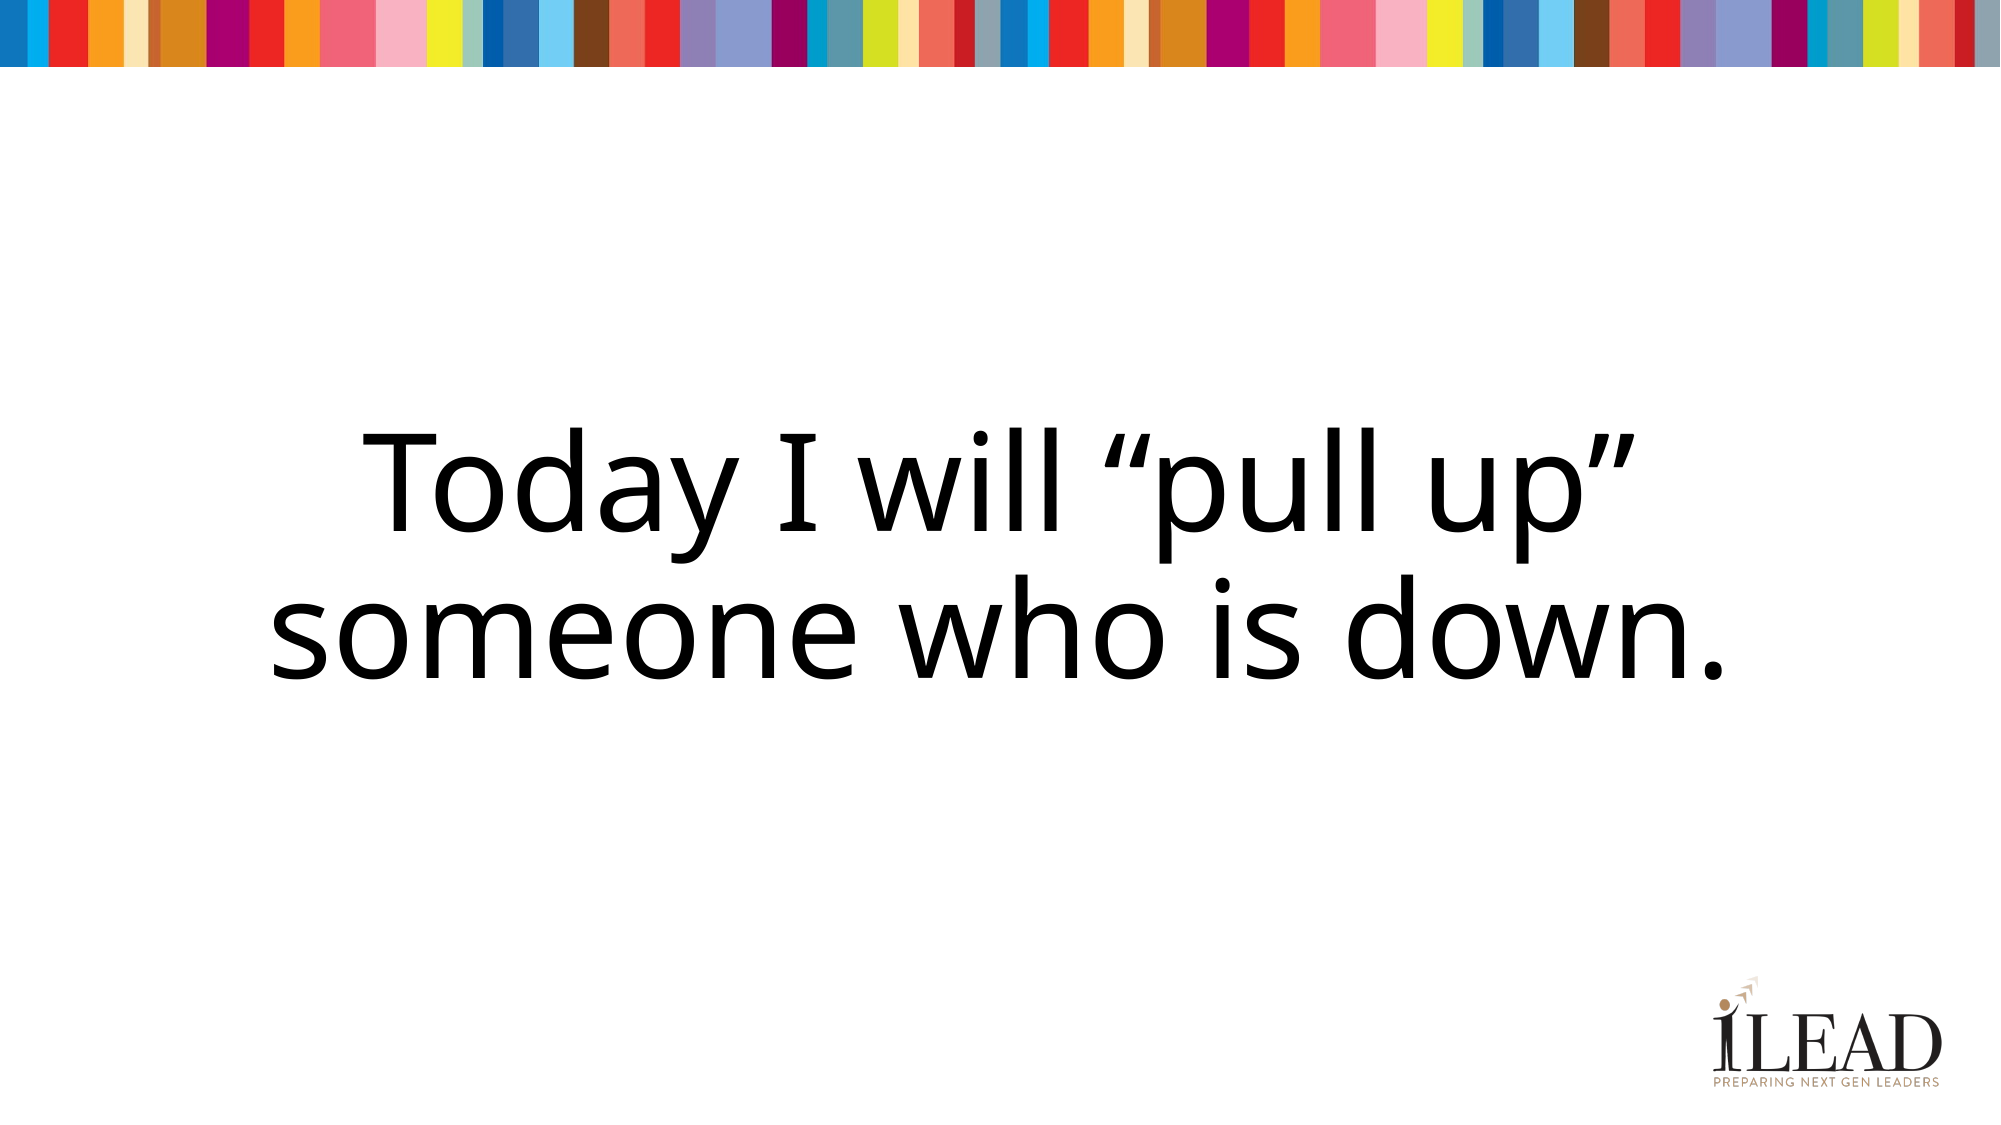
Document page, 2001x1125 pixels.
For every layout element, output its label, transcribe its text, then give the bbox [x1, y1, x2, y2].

title Today I will “pull up” someone who is down. [249, 323, 1750, 590]
picture [0, 0, 26, 67]
picture [1048, 0, 1808, 67]
picture [828, 0, 1026, 67]
picture [1709, 972, 1945, 1091]
picture [1828, 0, 2000, 67]
picture [48, 0, 808, 67]
subtitle [249, 590, 1750, 863]
